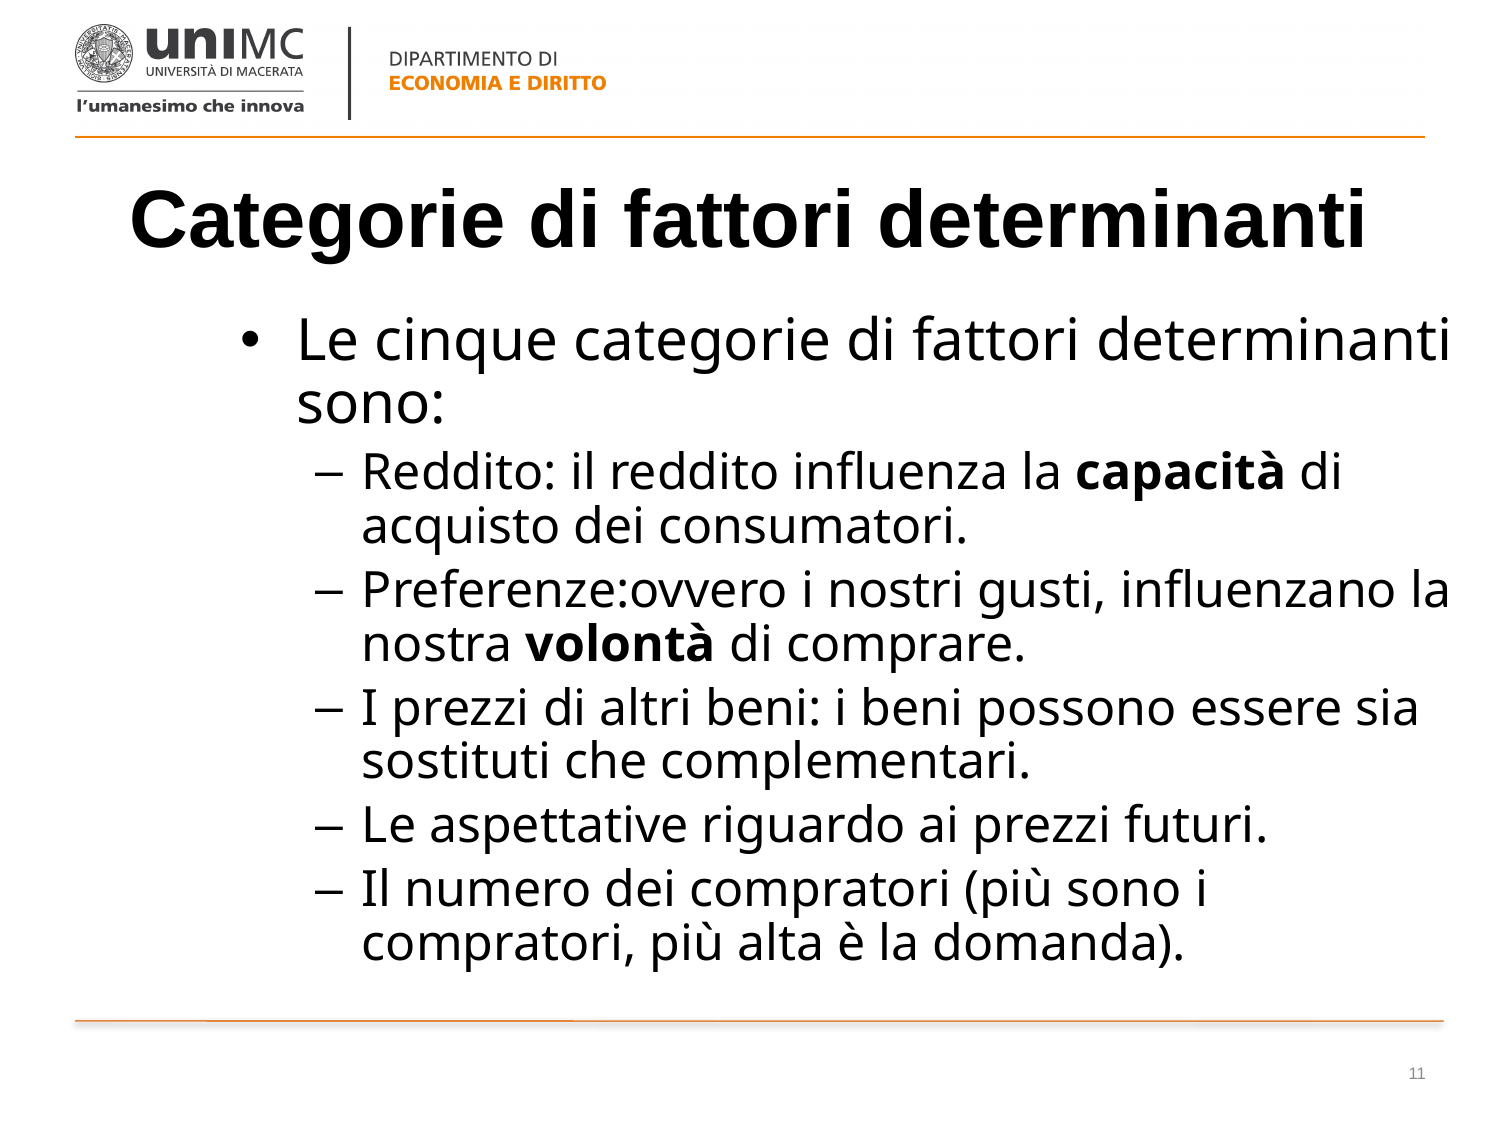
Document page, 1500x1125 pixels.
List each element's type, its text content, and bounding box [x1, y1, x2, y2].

title Categorie di fattori determinanti [112, 119, 1388, 311]
list Le cinque categorie di fattori determinanti sono: Reddito: il reddito influenza la capacità di acquisto dei consumatori. Preferenze:ovvero i nostri gusti, influenzano la nostra volontà di comprare. I prezzi di altri beni: i beni possono essere sia sostituti che complementari. Le aspettative riguardo ai prezzi futuri. Il numero dei compratori (più sono i compratori, più alta è la domanda). [225, 302, 1500, 1041]
slide_number 11 [1091, 1042, 1442, 1103]
picture [75, 24, 1425, 138]
